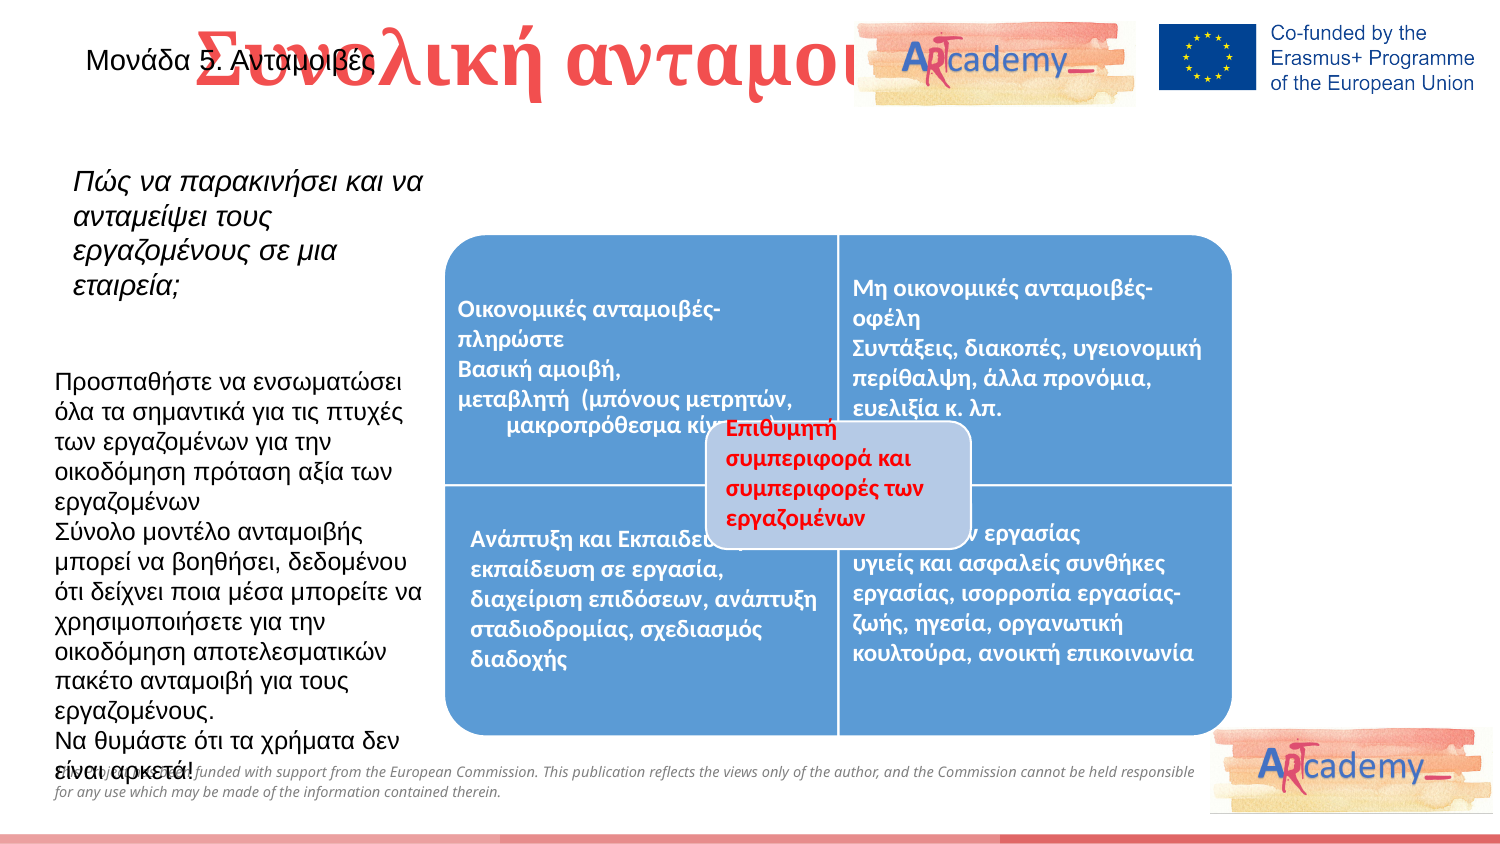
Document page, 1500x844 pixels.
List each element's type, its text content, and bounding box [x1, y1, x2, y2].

picture [1158, 24, 1474, 94]
text_box This Project has been funded with support from the European Commission. This publication reflects the views only of the author, and the Commission cannot be held responsible for any use which may be made of the information contained therein. [444, 754, 1205, 799]
title Συνολική ανταμοιβή [180, 53, 1352, 206]
text_box Πώς να παρακινήσει και να ανταμείψει τους εργαζομένους σε μια εταιρεία; [58, 154, 444, 344]
text_box Μονάδα 5. Ανταμοιβές [70, 33, 805, 119]
picture [1210, 709, 1493, 844]
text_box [443, 233, 1234, 737]
picture [854, 2, 1137, 138]
text_box Προσπαθήστε να ενσωματώσει όλα τα σημαντικά για τις πτυχές των εργαζομένων για την οικοδόμηση πρόταση αξία των εργαζομένων Σύνολο μοντέλο ανταμοιβής μπορεί να βοηθήσει, δεδομένου ότι δείχνει ποια μέσα μπορείτε να χρησιμοποιήσετε για την οικοδόμηση αποτελεσματικών πακέτο ανταμοιβή για τους εργαζομένους. Να θυμάστε ότι τα χρήματα δεν είναι αρκετά! [39, 358, 444, 822]
